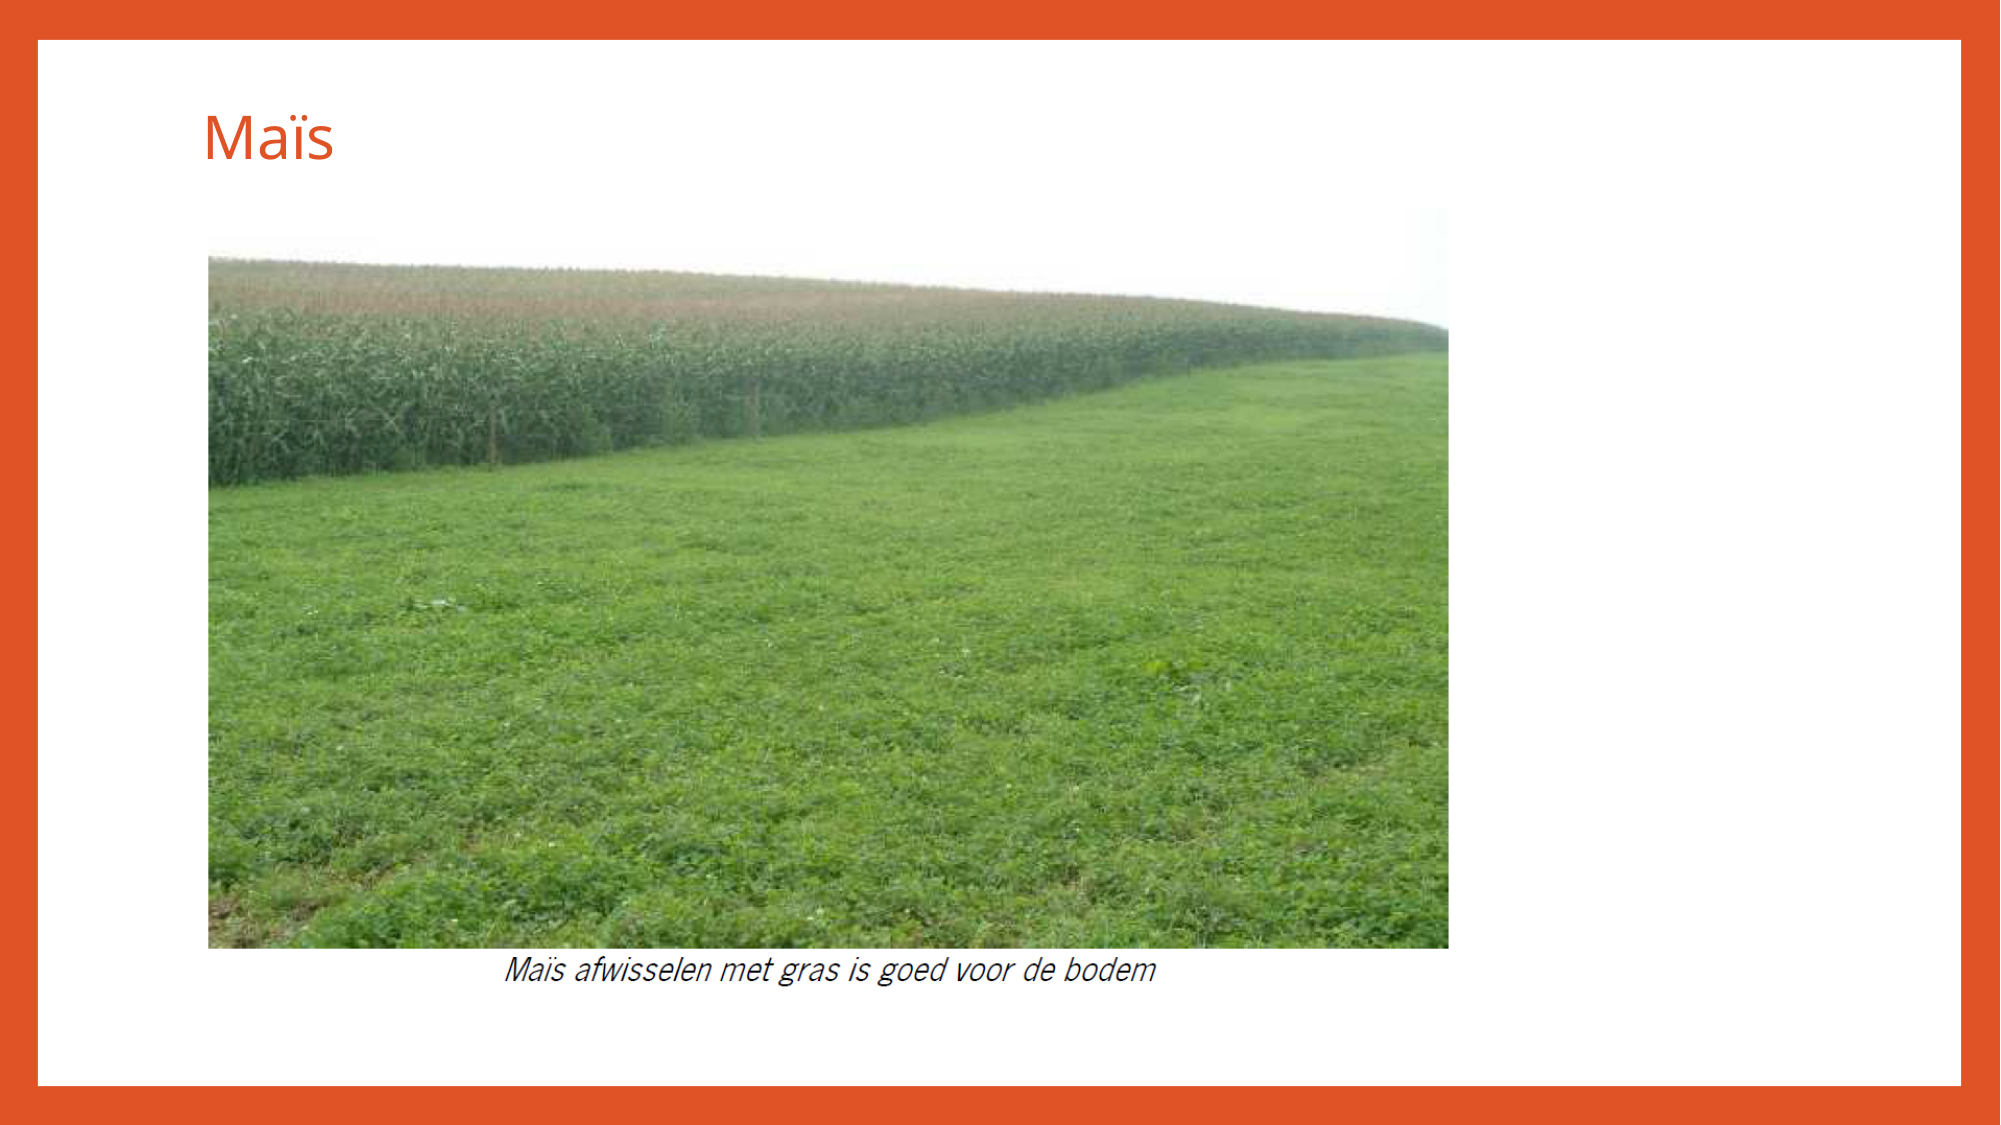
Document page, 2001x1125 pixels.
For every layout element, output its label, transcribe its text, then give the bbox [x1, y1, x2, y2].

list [176, 209, 1602, 1003]
title Maïs [187, 99, 1808, 182]
